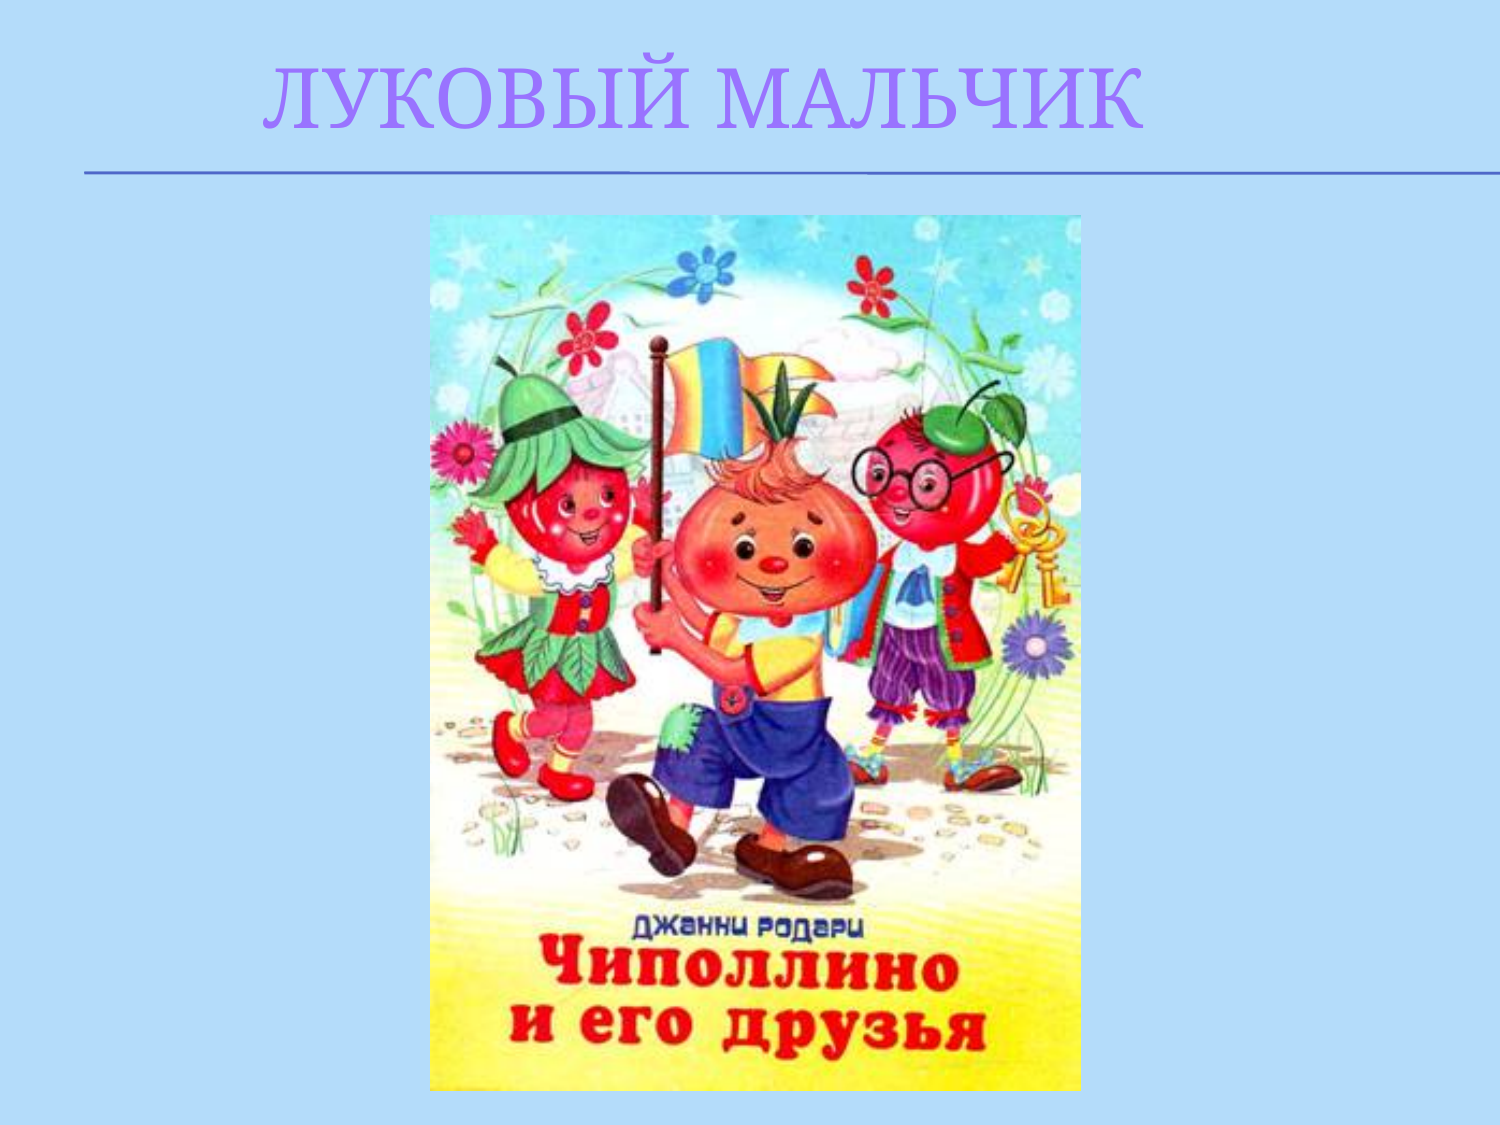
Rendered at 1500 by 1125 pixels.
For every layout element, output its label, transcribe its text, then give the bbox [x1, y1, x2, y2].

picture [430, 215, 1081, 1091]
title Луковый мальчик [29, 1, 1380, 190]
